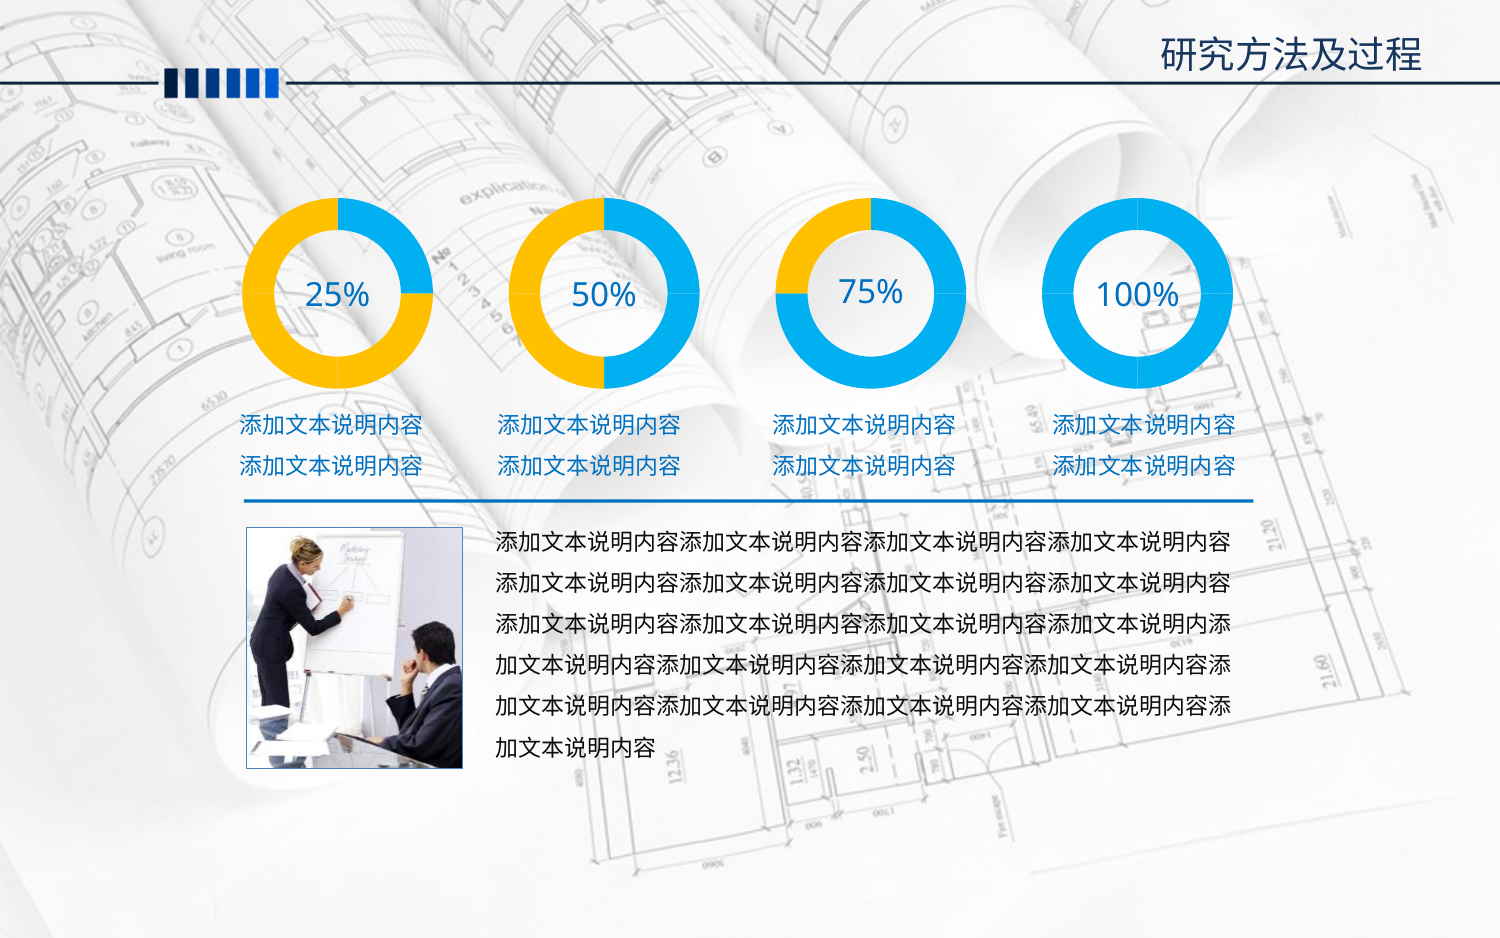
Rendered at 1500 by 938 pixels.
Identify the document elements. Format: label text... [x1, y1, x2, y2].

text_box 研究方法及过程 [1120, 23, 1463, 84]
picture [0, 0, 1500, 938]
text_box 添加文本说明内容添加文本说明内容 [1037, 389, 1268, 487]
text_box [243, 499, 1254, 503]
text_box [508, 197, 700, 389]
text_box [1041, 197, 1234, 389]
text_box 添加文本说明内容添加文本说明内容 [482, 389, 713, 487]
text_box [775, 197, 967, 389]
text_box 添加文本说明内容添加文本说明内容 [216, 389, 447, 487]
text_box 添加文本说明内容添加文本说明内容 [749, 389, 980, 487]
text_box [241, 197, 434, 389]
text_box 添加文本说明内容添加文本说明内容添加文本说明内容添加文本说明内容添加文本说明内容添加文本说明内容添加文本说明内容添加文本说明内容添加文本说明内容添加文本说明内容添加文本说明内容添加文本说明内添加文本说明内容添加文本说明内容添加文本说明内容添加文本说明内容添加文本说明内容添加文本说明内容添加文本说明内容添加文本说明内容添加文本说明内容 [481, 506, 1268, 769]
